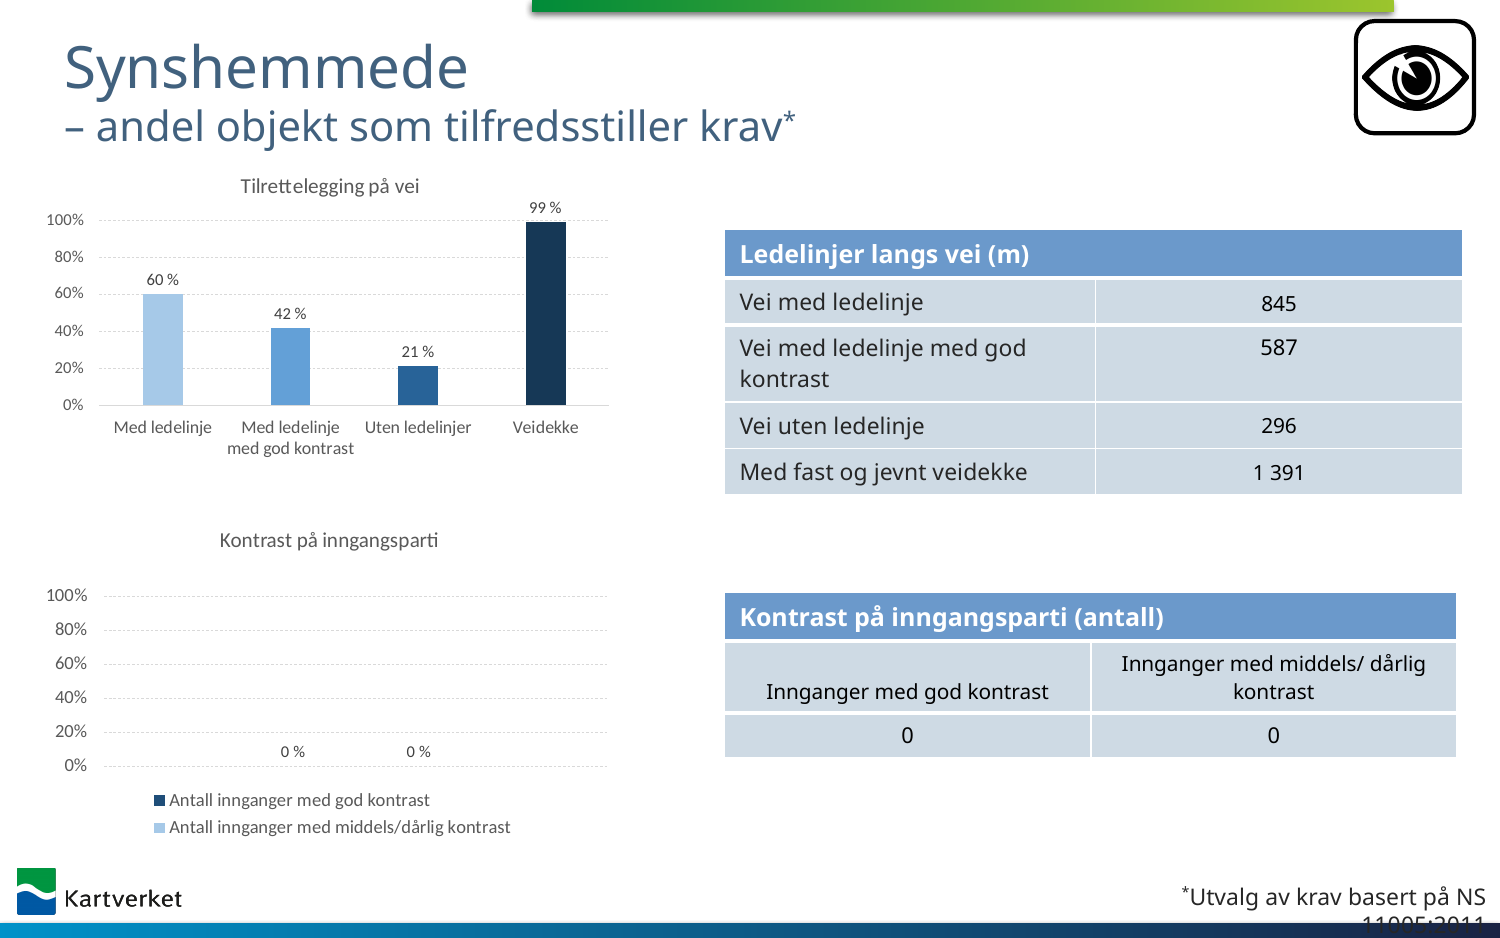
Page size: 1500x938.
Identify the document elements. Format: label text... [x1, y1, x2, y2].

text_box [1355, 20, 1475, 134]
table_cell Vei uten ledelinje [725, 403, 1095, 448]
table_cell Innganger med god kontrast [725, 643, 1090, 711]
text_box Synshemmede – andel objekt som tilfredsstiller krav* [49, 24, 1431, 158]
table_cell Med fast og jevnt veidekke [725, 449, 1095, 494]
table_header Ledelinjer langs vei (m) [725, 230, 1462, 276]
table_header Kontrast på inngangsparti (antall) [725, 593, 1456, 639]
picture [41, 520, 618, 846]
table_cell 0 [1092, 715, 1456, 757]
table_cell 1 391 [1096, 449, 1462, 494]
table_cell 296 [1096, 403, 1462, 448]
table_cell Innganger med middels/ dårlig kontrast [1092, 643, 1456, 711]
table_cell Vei med ledelinje med god kontrast [725, 327, 1095, 401]
picture [41, 166, 619, 492]
table_cell 845 [1096, 280, 1462, 323]
table_cell 587 [1096, 327, 1462, 401]
text_box *Utvalg av krav basert på NS 11005:2011 [1068, 873, 1500, 938]
table_cell 0 [725, 715, 1090, 757]
table_cell Vei med ledelinje [725, 280, 1095, 323]
